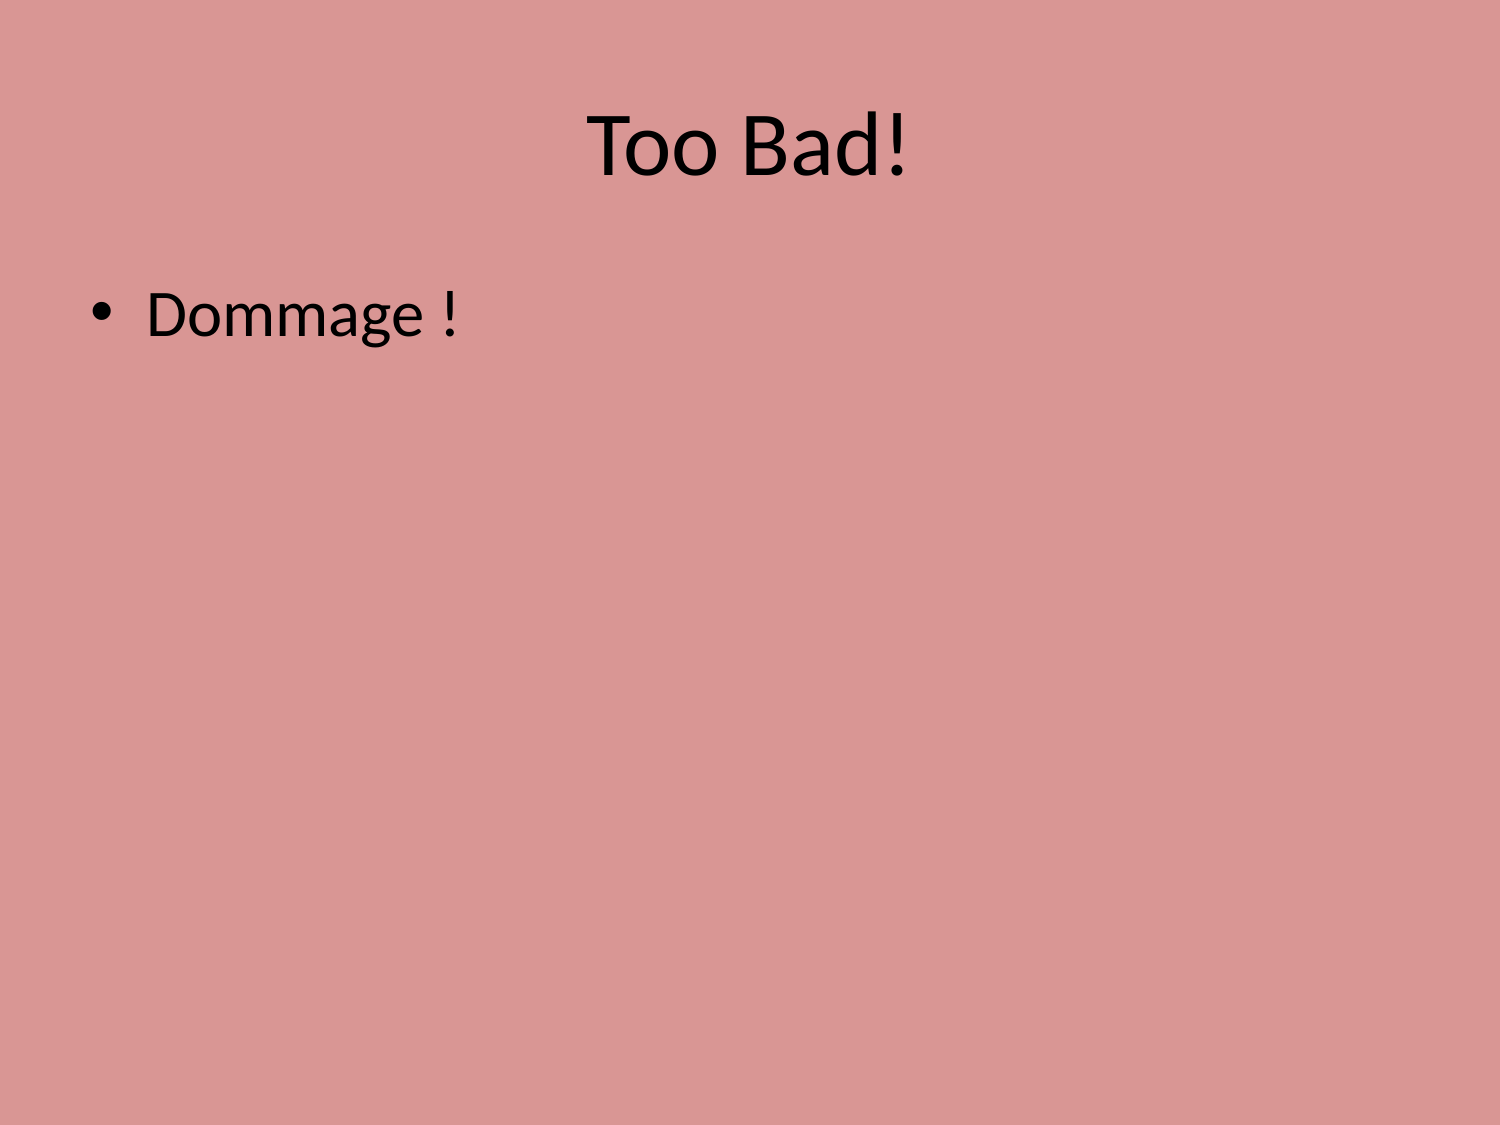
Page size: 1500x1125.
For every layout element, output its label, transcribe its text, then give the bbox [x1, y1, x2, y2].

title Too Bad! [75, 45, 1425, 233]
list Dommage ! [75, 262, 1425, 1005]
